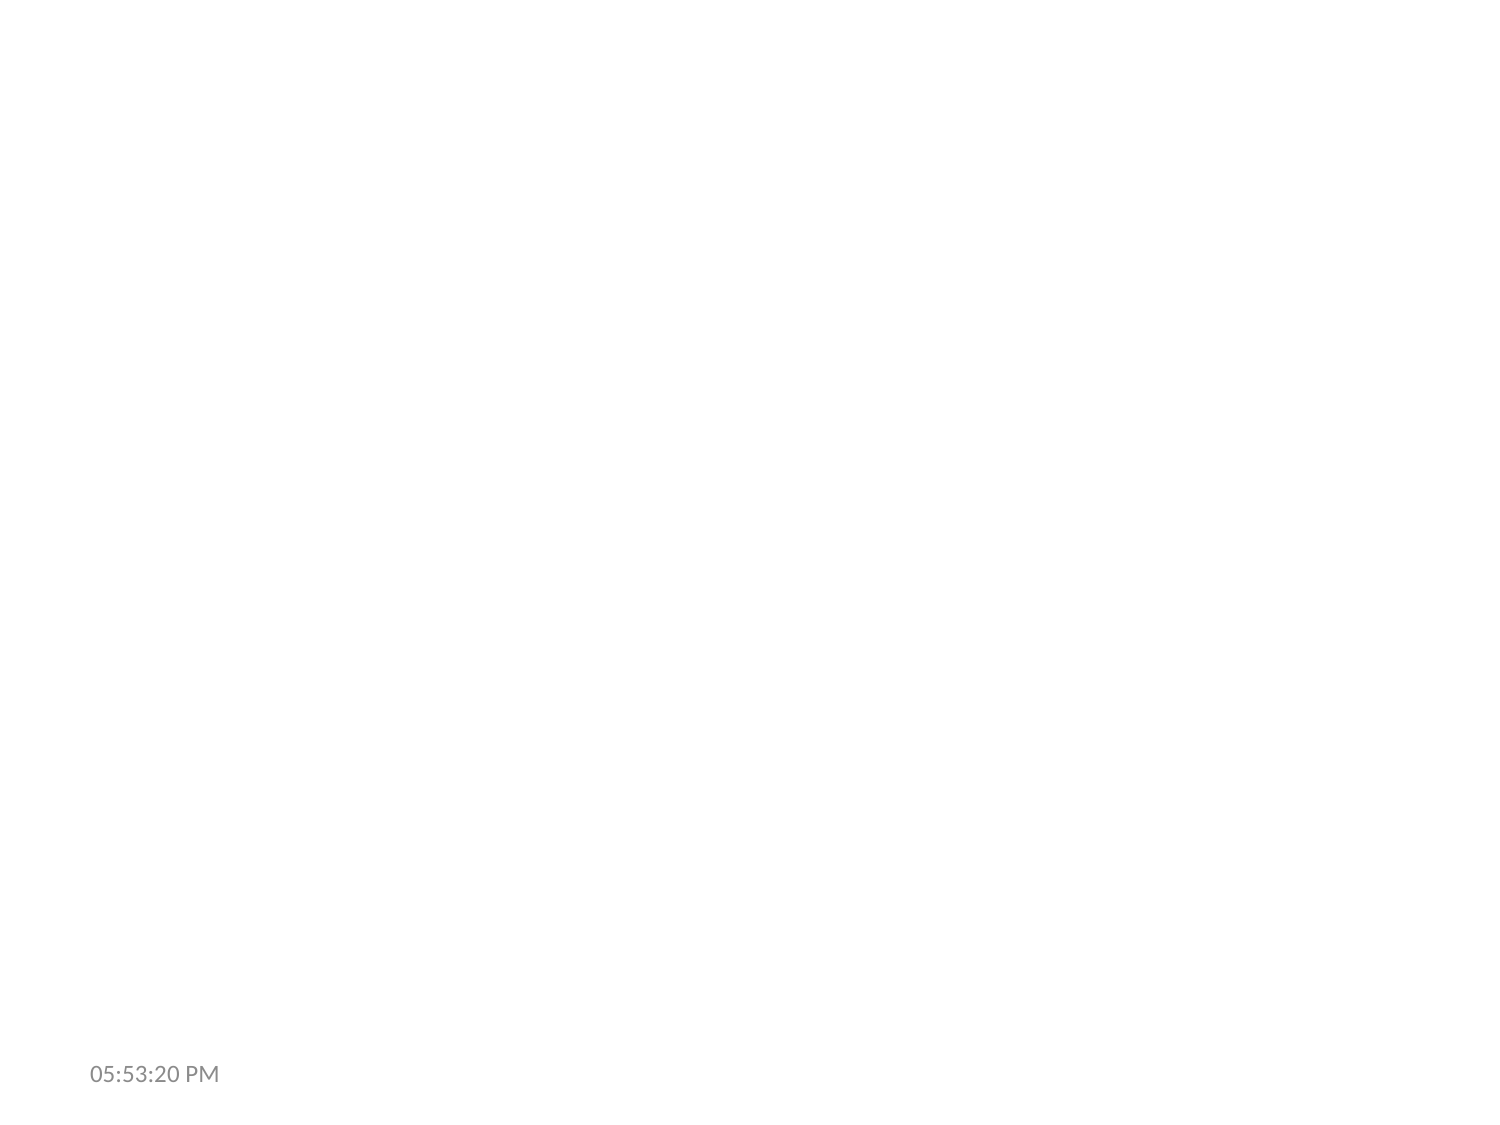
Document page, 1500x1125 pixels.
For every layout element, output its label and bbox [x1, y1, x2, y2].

slide_number [75, 1042, 425, 1103]
